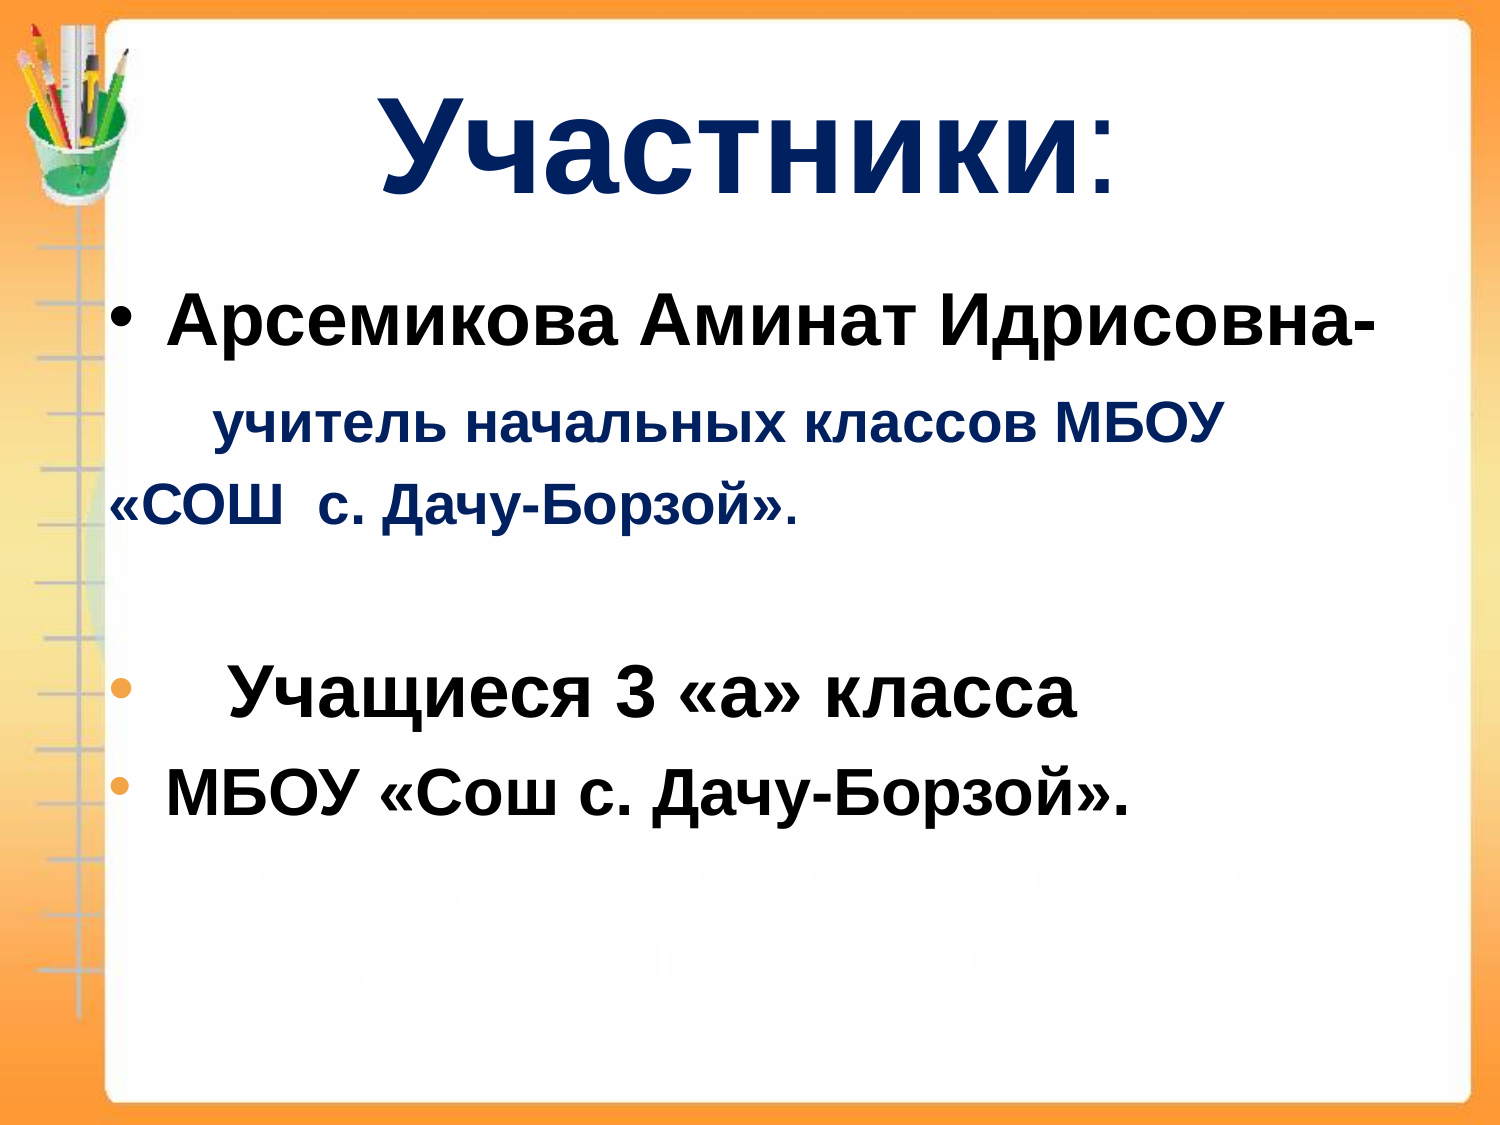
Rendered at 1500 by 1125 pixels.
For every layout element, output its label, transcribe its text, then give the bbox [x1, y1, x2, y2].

title Участники: [75, 45, 1425, 233]
picture [0, 0, 1500, 1125]
list Арсемикова Аминат Идрисовна- учитель начальных классов МБОУ «СОШ с. Дачу-Борзой».на Учащиеся 3 «а» класса М МБОУ «Сош с. Дачу-Борзой». нБ «СОШ с. Дачу-Борзой» Шатойского муниципального района. [75, 262, 1425, 1005]
